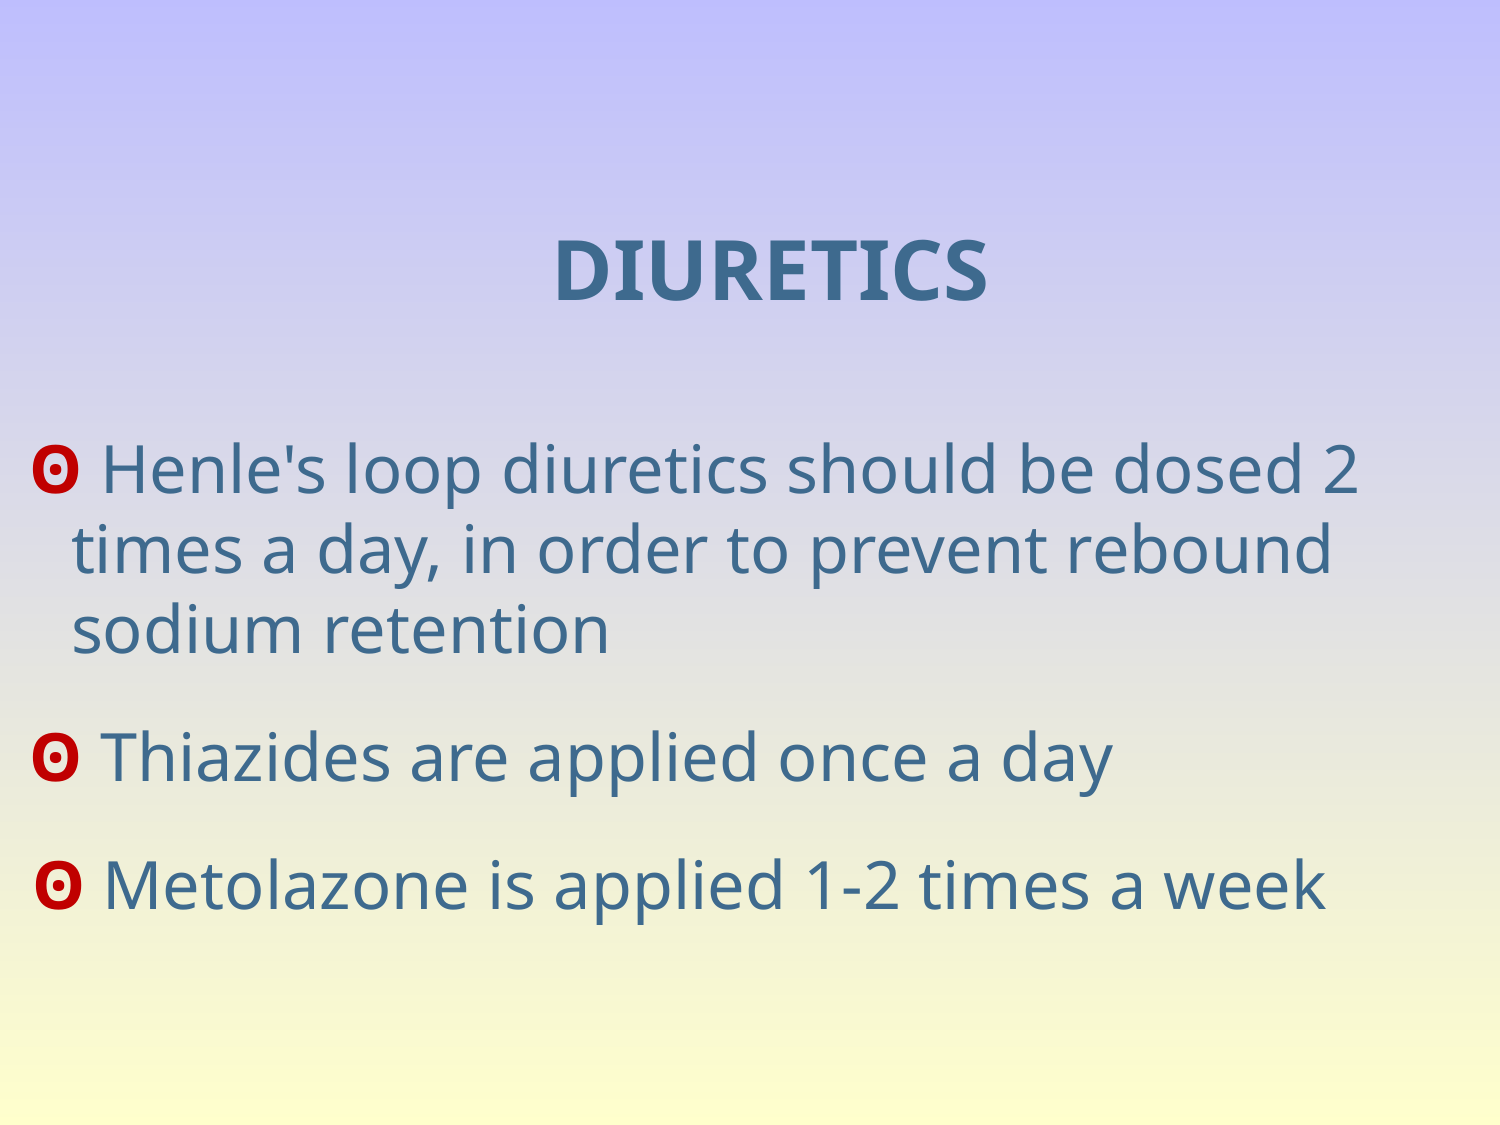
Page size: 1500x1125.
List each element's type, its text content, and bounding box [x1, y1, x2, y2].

text_box DIURETICS ʘ Henle's loop diuretics should be dosed 2 times a day, in order to prevent rebound sodium retention ʘ Thiazides are applied once a day ʘ Metolazone is applied 1-2 times a week [0, 0, 1500, 1125]
